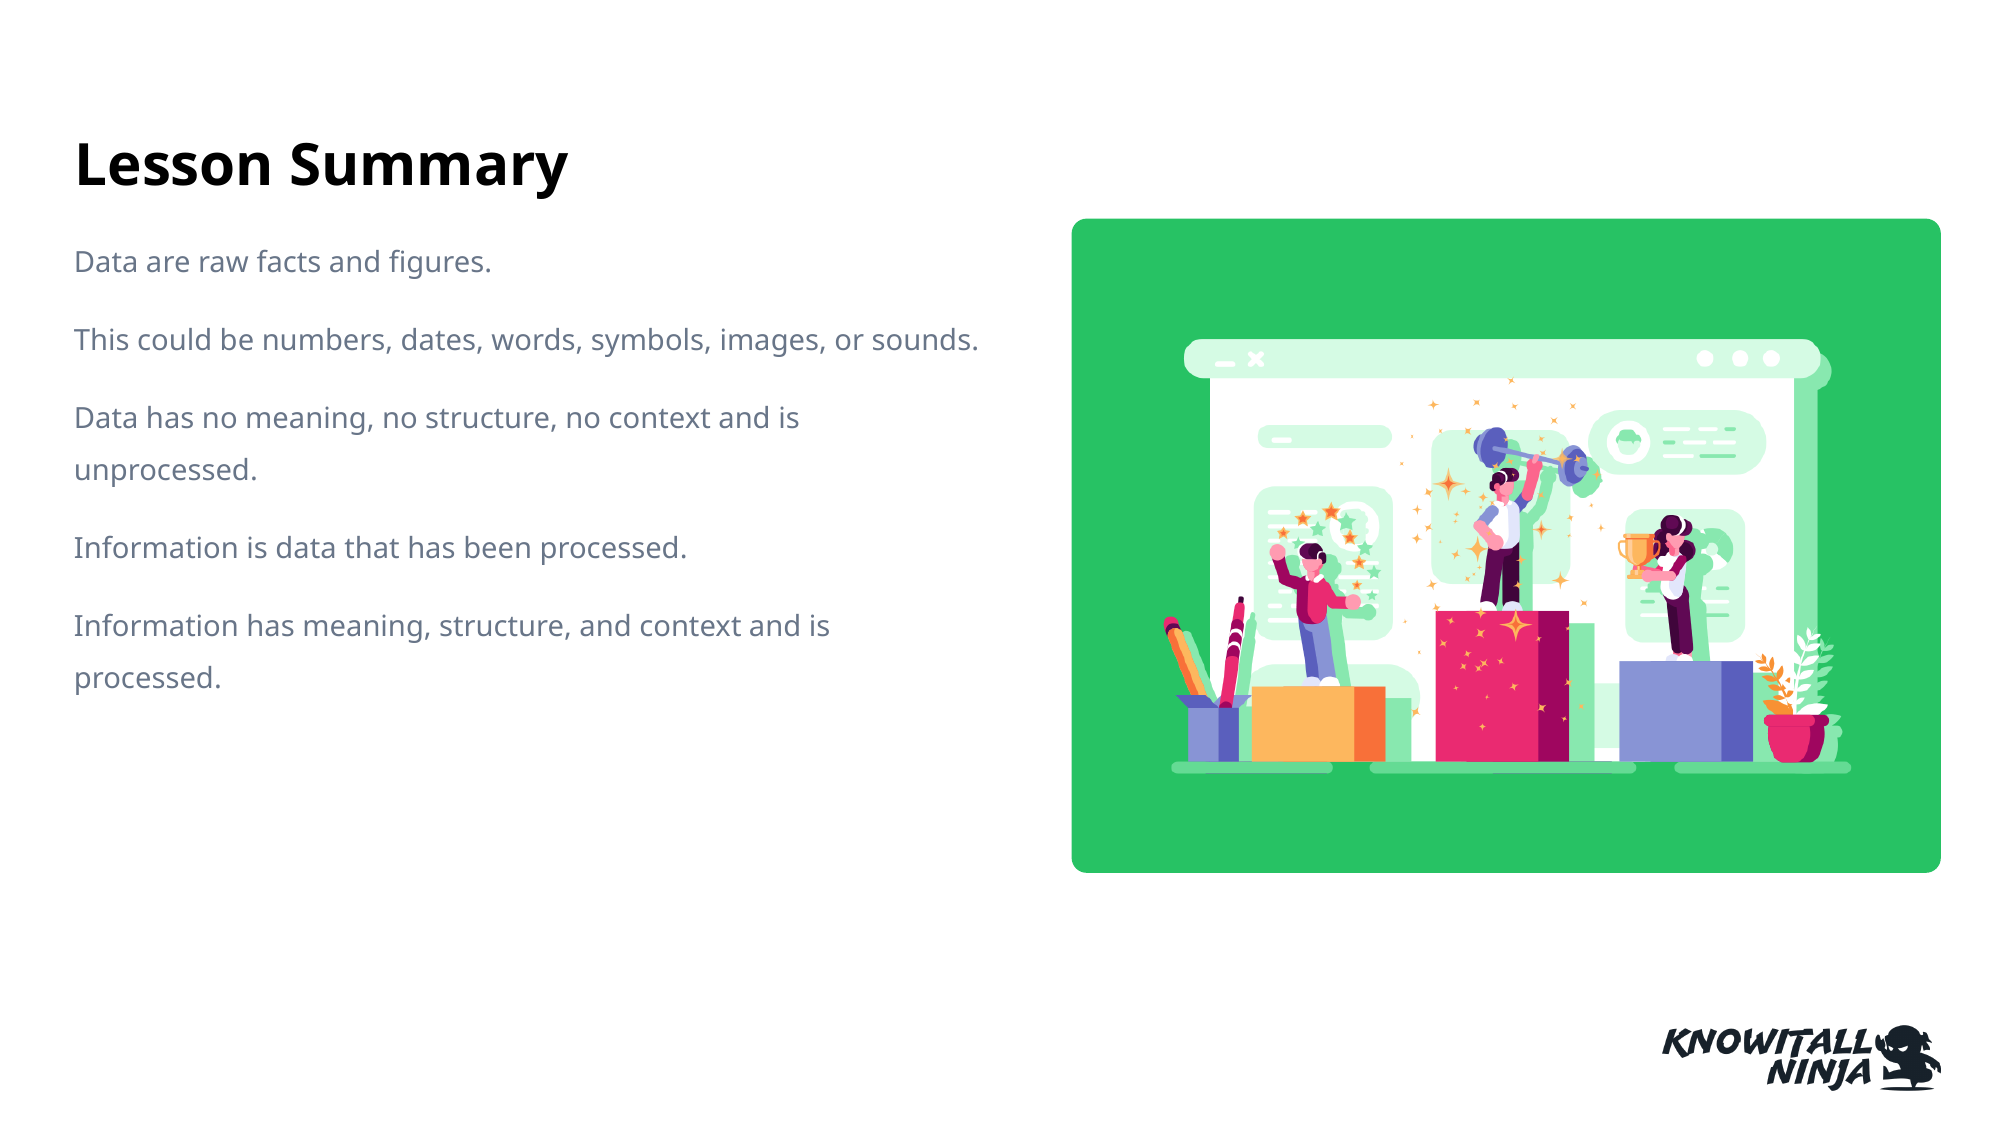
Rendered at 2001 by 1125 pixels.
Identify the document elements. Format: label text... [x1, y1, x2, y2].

title Lesson Summary [59, 117, 1000, 206]
picture [1071, 218, 1942, 874]
list Data are raw facts and figures. This could be numbers, dates, words, symbols, images, or sounds. Data has no meaning, no structure, no context and is unprocessed. Information is data that has been processed. Information has meaning, structure, and context and is processed. [59, 218, 1000, 1091]
picture [1662, 1025, 1941, 1091]
